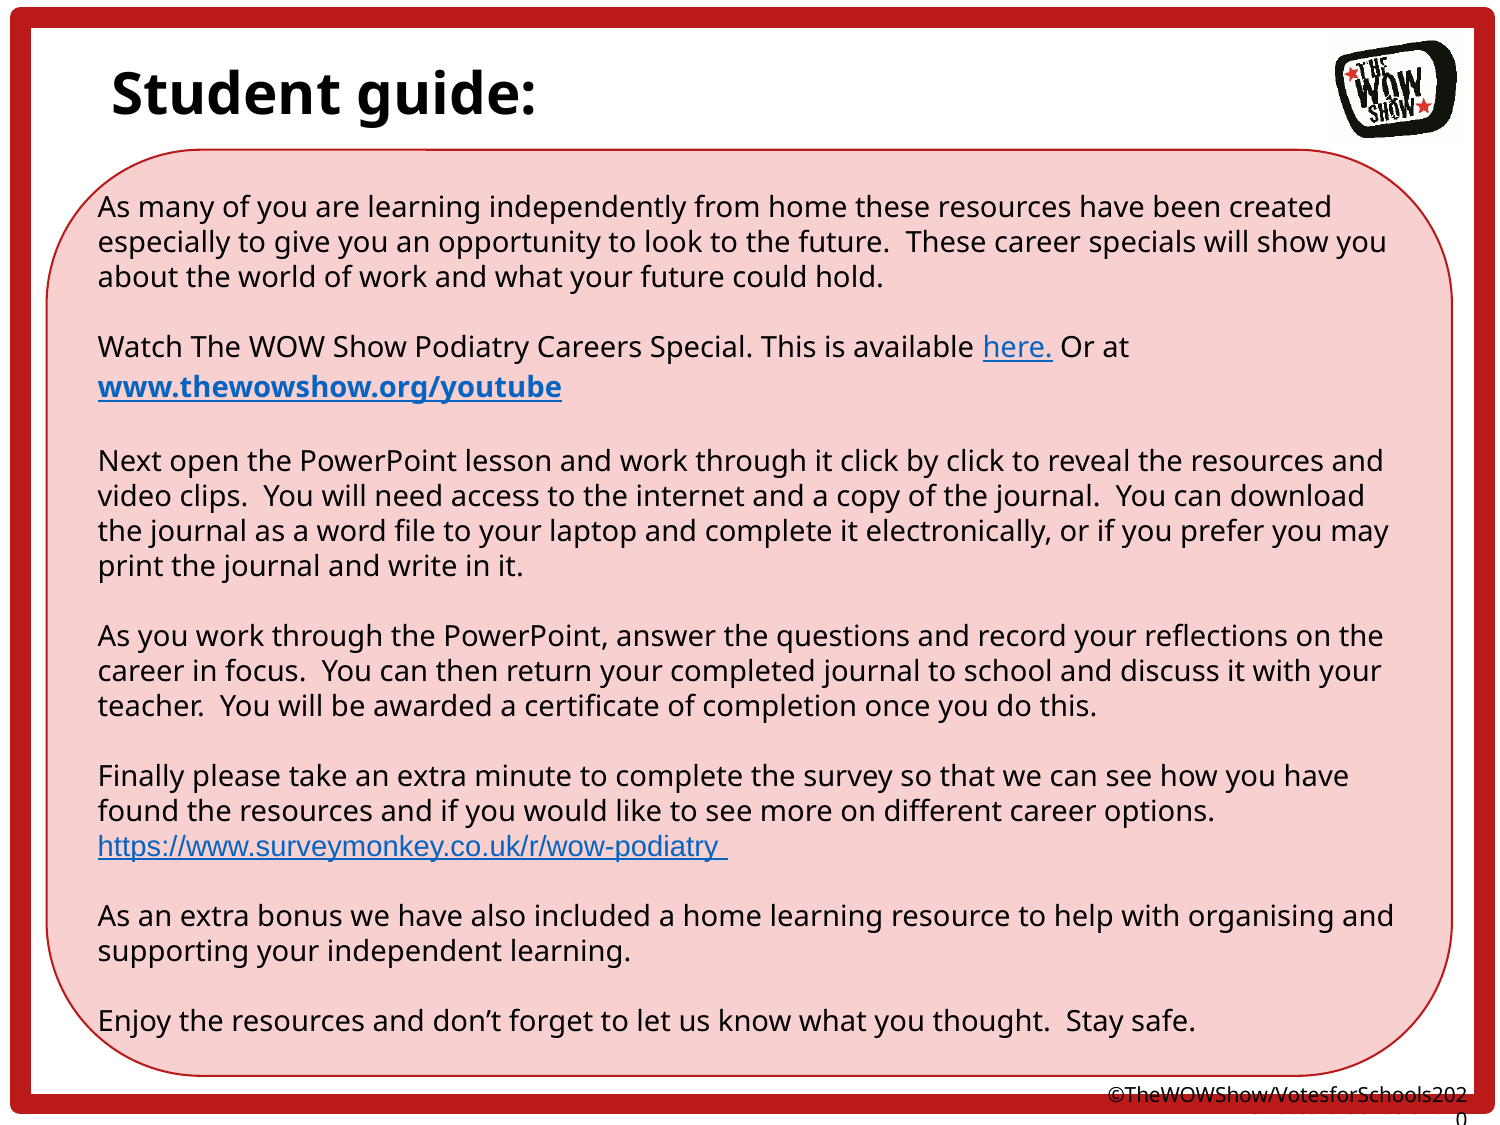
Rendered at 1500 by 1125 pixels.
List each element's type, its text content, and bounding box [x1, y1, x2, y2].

picture [1327, 34, 1464, 144]
text_box [20, 17, 1485, 1105]
text_box ©TheWOWShow/VotesforSchools2020 [1087, 1056, 1483, 1125]
